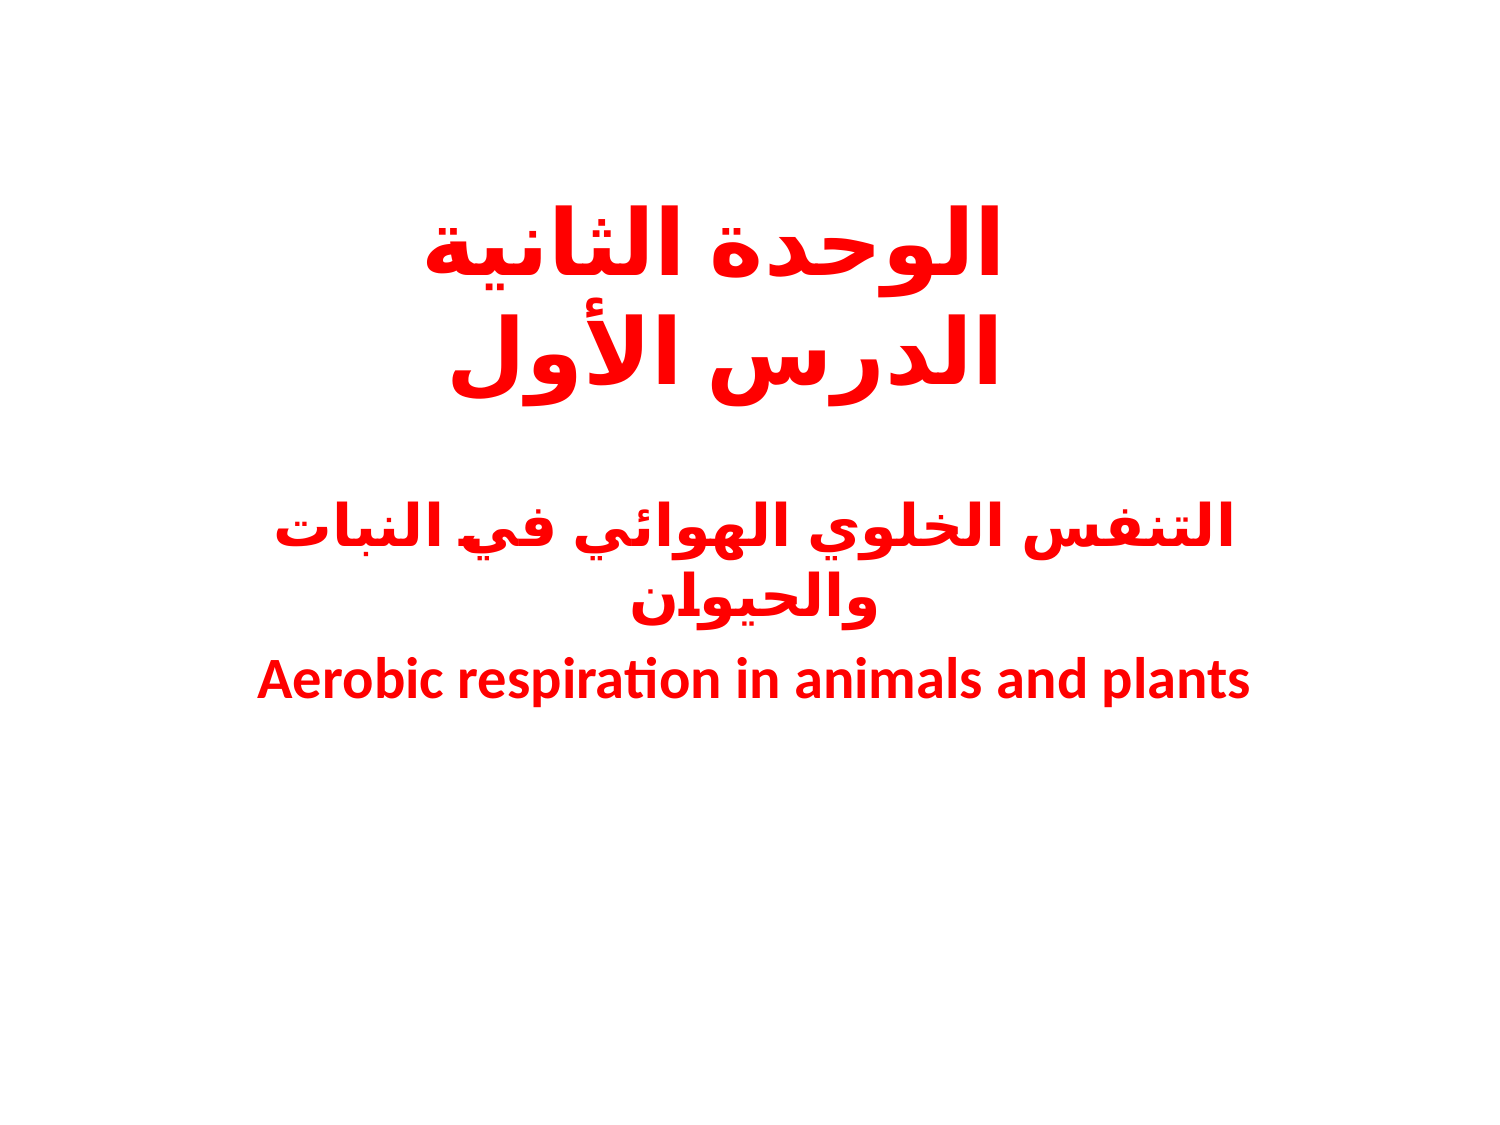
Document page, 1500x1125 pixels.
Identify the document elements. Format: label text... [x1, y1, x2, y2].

subtitle التنفس الخلوي الهوائي في النبات والحيوان Aerobic respiration in animals and plants [230, 479, 1281, 768]
title الوحدة الثانية الدرس الأول [88, 172, 1364, 414]
